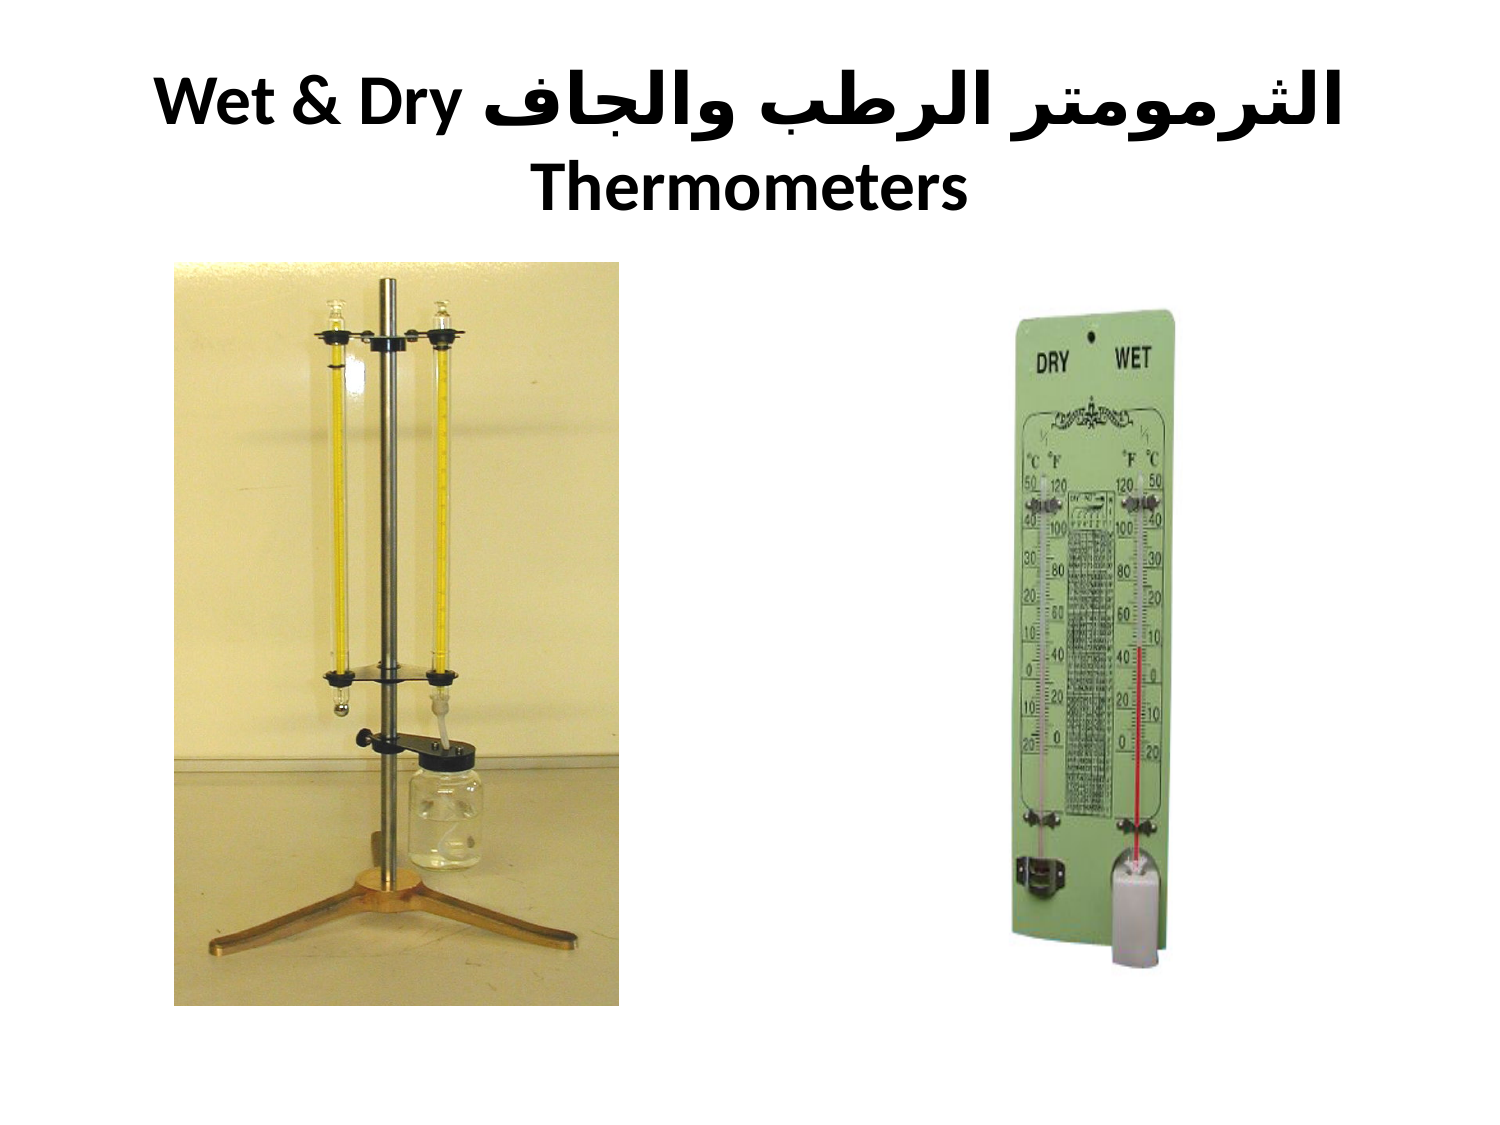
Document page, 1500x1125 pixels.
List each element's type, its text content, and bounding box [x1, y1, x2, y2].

title الثرمومتر الرطب والجاف Wet & Dry Thermometers [75, 45, 1425, 233]
picture [174, 262, 619, 1006]
picture [774, 262, 1413, 1006]
